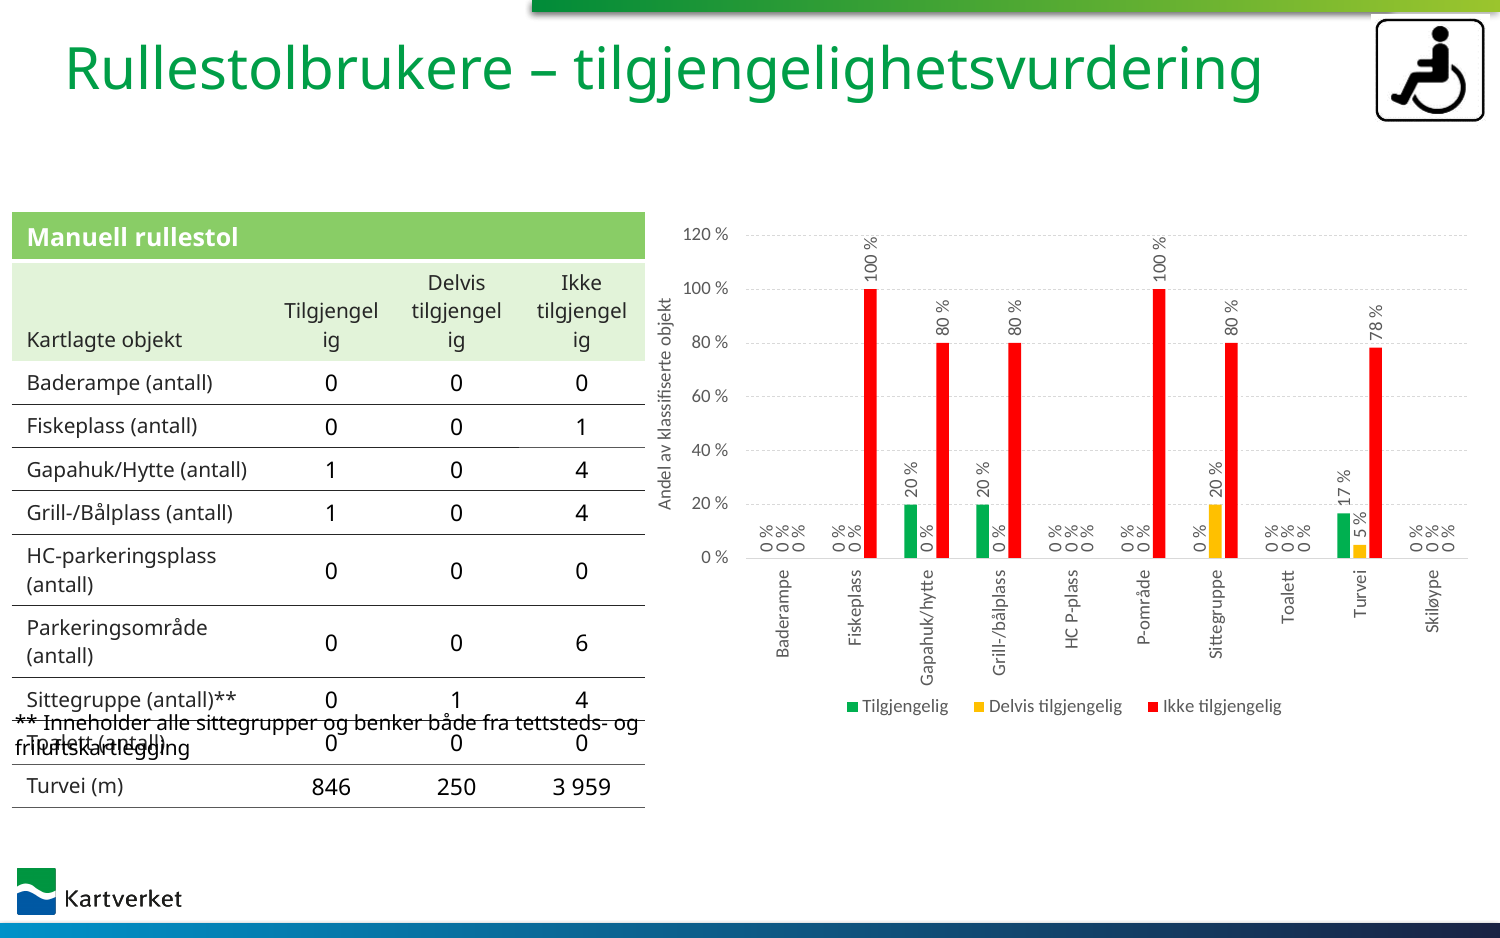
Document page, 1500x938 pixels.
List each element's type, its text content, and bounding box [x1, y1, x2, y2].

table_cell 250 [394, 768, 519, 807]
table_cell Baderampe (antall) [12, 361, 269, 404]
table_cell 0 [269, 606, 394, 677]
table_cell 0 [519, 535, 638, 605]
table_cell Ikke tilgjengelig [519, 263, 638, 361]
text_box Rullestolbrukere – tilgjengelighetsvurdering [49, 12, 1372, 109]
table_cell 1 [394, 678, 519, 702]
table_cell HC-parkeringsplass (antall) [12, 535, 269, 605]
table_cell 0 [269, 678, 394, 702]
table_cell Kartlagte objekt [12, 263, 269, 361]
table_cell 0 [519, 361, 638, 404]
table_cell Tilgjengelig [269, 263, 394, 361]
table_cell Turvei (m) [12, 768, 269, 807]
table_cell Sittegruppe (antall)** [12, 678, 269, 702]
table_cell 6 [519, 606, 638, 677]
text_box ** Inneholder alle sittegrupper og benker både fra tettsteds- og friluftskartlegging [0, 702, 745, 768]
table_header Manuell rullestol [12, 212, 645, 259]
table_cell 0 [394, 448, 519, 490]
table_cell 0 [394, 606, 519, 677]
table_cell 0 [269, 535, 394, 605]
table_cell 3 959 [519, 768, 645, 807]
table_cell Delvis tilgjengelig [394, 263, 519, 361]
picture [643, 218, 1480, 728]
table_cell 1 [269, 448, 394, 490]
table_cell 0 [269, 405, 394, 447]
table_cell 4 [519, 678, 638, 702]
table_cell Gapahuk/Hytte (antall) [12, 448, 269, 490]
table_cell 0 [394, 491, 519, 534]
table_cell 1 [519, 405, 638, 447]
table_cell Grill-/Bålplass (antall) [12, 491, 269, 534]
table_cell 0 [269, 361, 394, 404]
table_cell Parkeringsområde (antall) [12, 606, 269, 677]
table_cell 846 [269, 768, 394, 807]
table_cell 0 [394, 535, 519, 605]
table_cell 4 [519, 448, 638, 490]
table_cell 1 [269, 491, 394, 534]
table_cell Fiskeplass (antall) [12, 405, 269, 447]
picture [1371, 13, 1491, 127]
table_cell 4 [519, 491, 638, 534]
table_cell 0 [394, 361, 519, 404]
table_cell 0 [394, 405, 519, 447]
